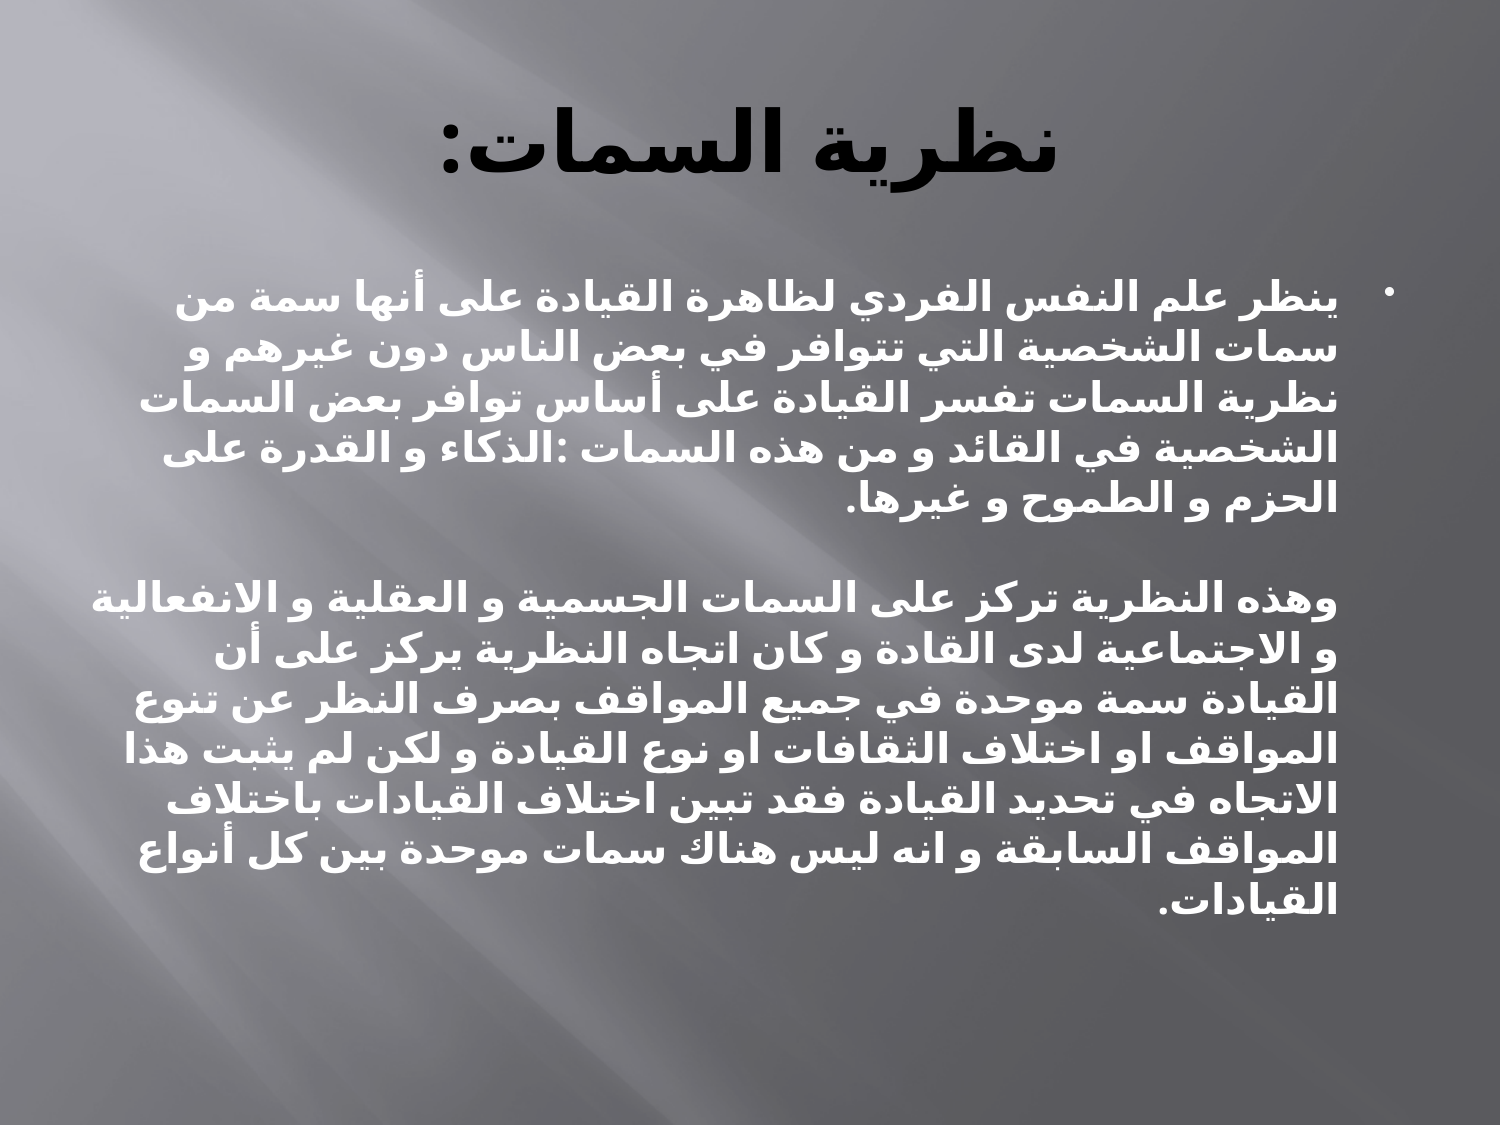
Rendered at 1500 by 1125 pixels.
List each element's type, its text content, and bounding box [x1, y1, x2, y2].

list ينظر علم النفس الفردي لظاهرة القيادة على أنها سمة من سمات الشخصية التي تتوافر في بعض الناس دون غيرهم و نظرية السمات تفسر القيادة على أساس توافر بعض السمات الشخصية في القائد و من هذه السمات :الذكاء و القدرة على الحزم و الطموح و غيرها. وهذه النظرية تركز على السمات الجسمية و العقلية و الانفعالية و الاجتماعية لدى القادة و كان اتجاه النظرية يركز على أن القيادة سمة موحدة في جميع المواقف بصرف النظر عن تنوع المواقف او اختلاف الثقافات او نوع القيادة و لكن لم يثبت هذا الاتجاه في تحديد القيادة فقد تبين اختلاف القيادات باختلاف المواقف السابقة و انه ليس هناك سمات موحدة بين كل أنواع القيادات. [75, 262, 1425, 1035]
title نظرية السمات: [75, 45, 1425, 233]
